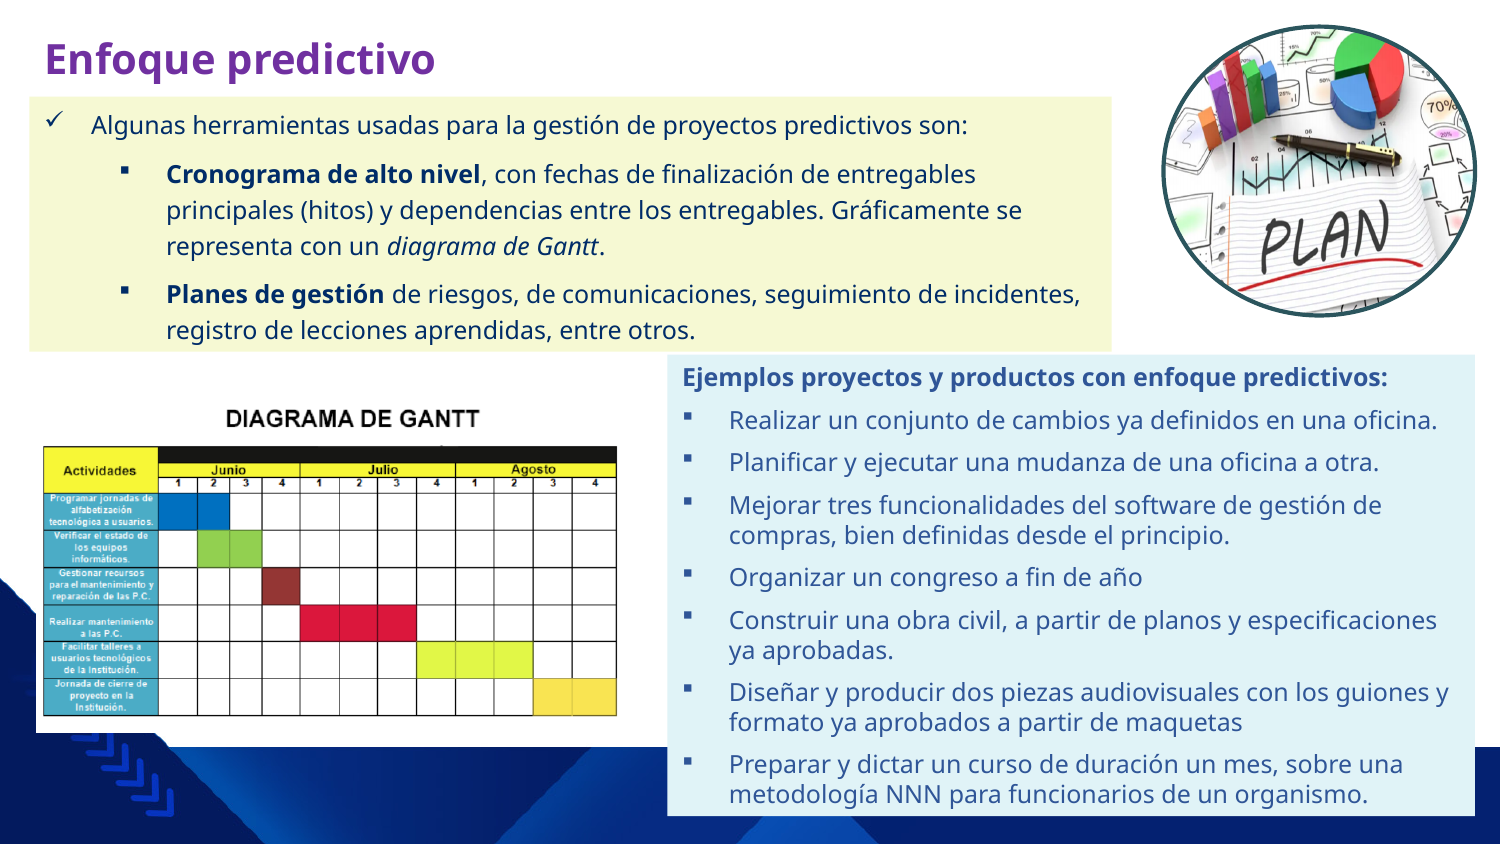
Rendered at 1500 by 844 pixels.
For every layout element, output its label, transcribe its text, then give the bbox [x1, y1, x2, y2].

text_box Ejemplos proyectos y productos con enfoque predictivos: Realizar un conjunto de cambios ya definidos en una oficina. Planificar y ejecutar una mudanza de una oficina a otra. Mejorar tres funcionalidades del software de gestión de compras, bien definidas desde el principio. Organizar un congreso a fin de año Construir una obra civil, a partir de planos y especificaciones ya aprobadas. Diseñar y producir dos piezas audiovisuales con los guiones y formato ya aprobados a partir de maquetas Preparar y dictar un curso de duración un mes, sobre una metodología NNN para funcionarios de un organismo. [667, 354, 1475, 817]
text_box Algunas herramientas usadas para la gestión de proyectos predictivos son: Cronograma de alto nivel, con fechas de finalización de entregables principales (hitos) y dependencias entre los entregables. Gráficamente se representa con un diagrama de Gantt. Planes de gestión de riesgos, de comunicaciones, seguimiento de incidentes, registro de lecciones aprendidas, entre otros. [29, 96, 1112, 352]
picture [0, 0, 1500, 844]
text_box [1161, 24, 1478, 318]
title Enfoque predictivo [29, 22, 1248, 94]
